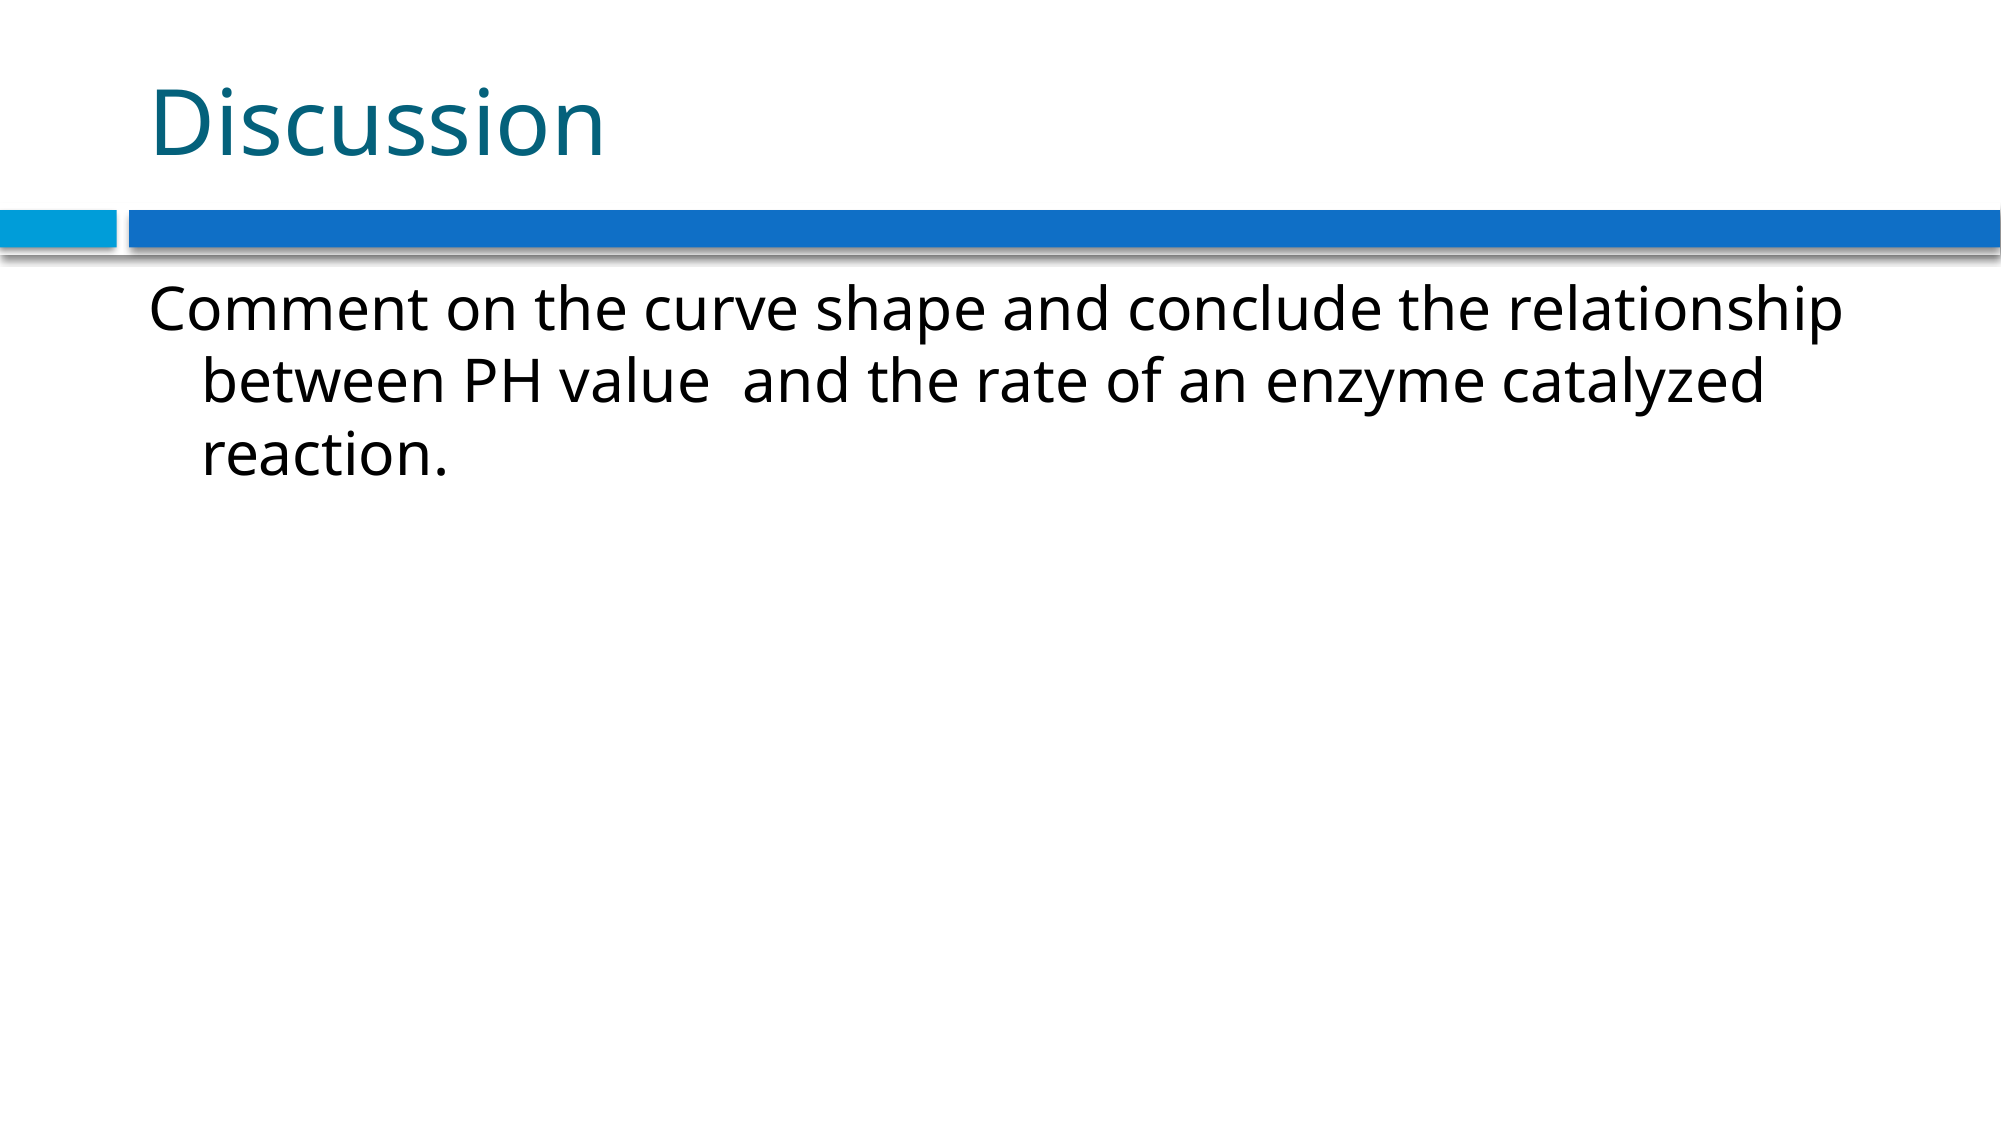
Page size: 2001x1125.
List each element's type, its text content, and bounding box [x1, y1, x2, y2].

title Discussion [133, 37, 1918, 200]
list Comment on the curve shape and conclude the relationship between PH value and the rate of an enzyme catalyzed reaction. [133, 262, 1918, 1000]
